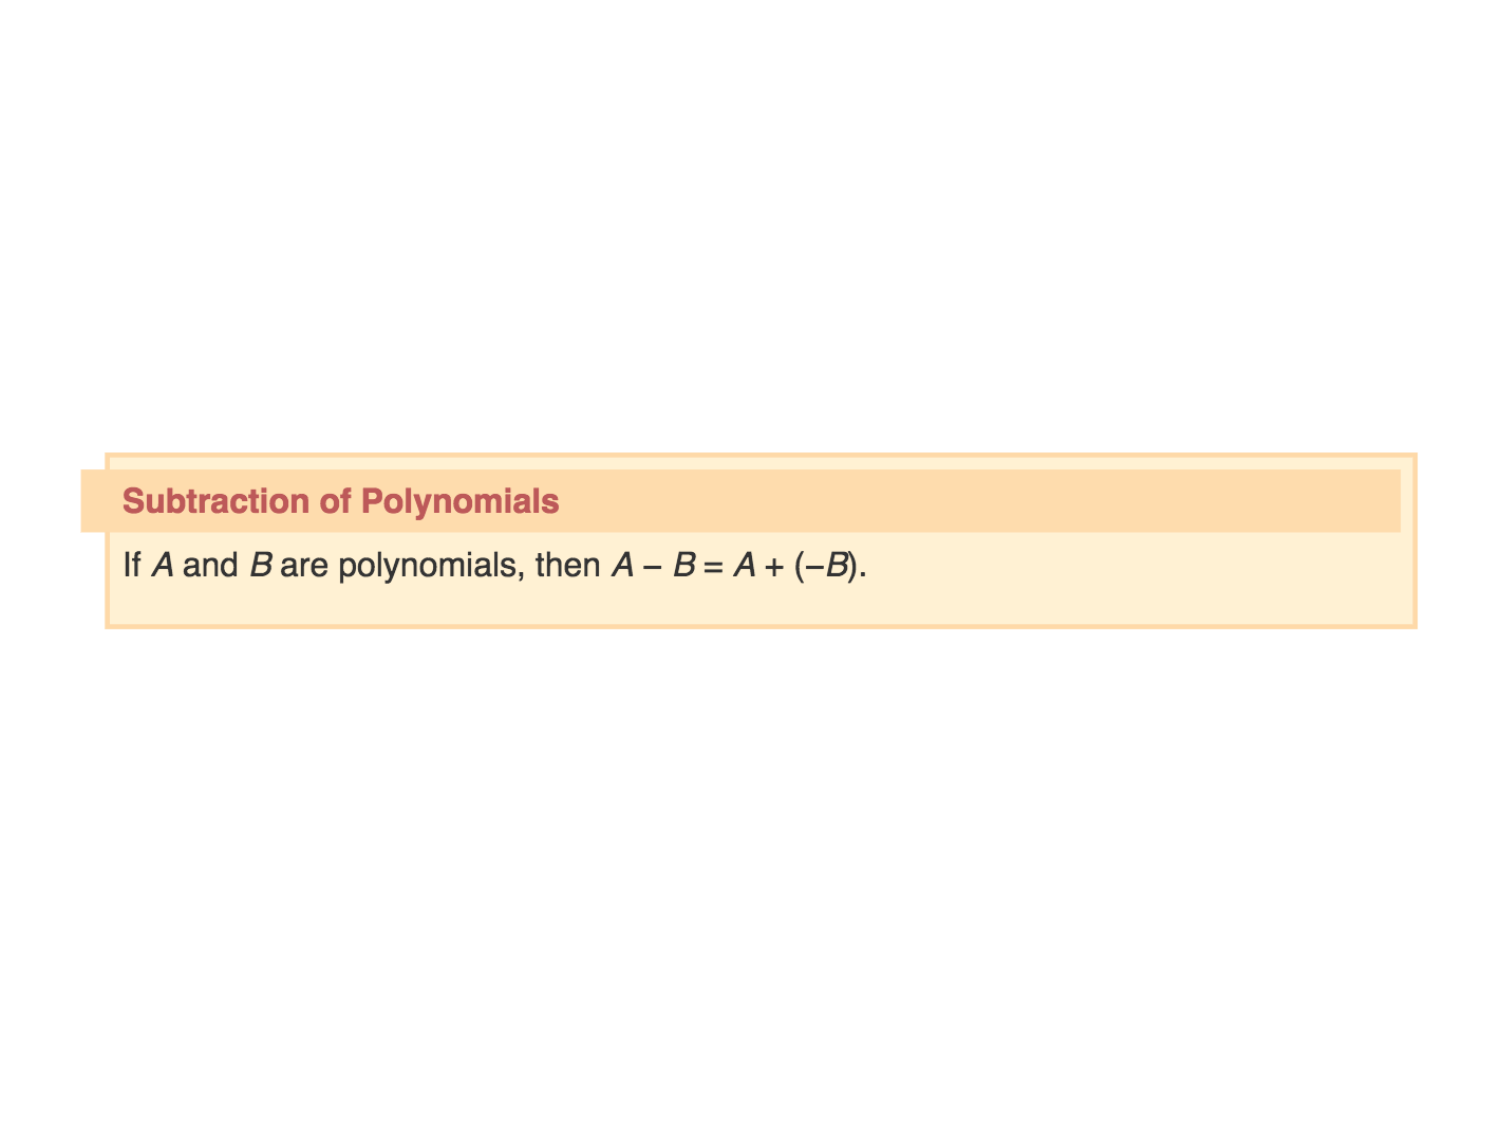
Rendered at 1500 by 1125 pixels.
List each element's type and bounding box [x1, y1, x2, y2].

list [74, 170, 1426, 914]
